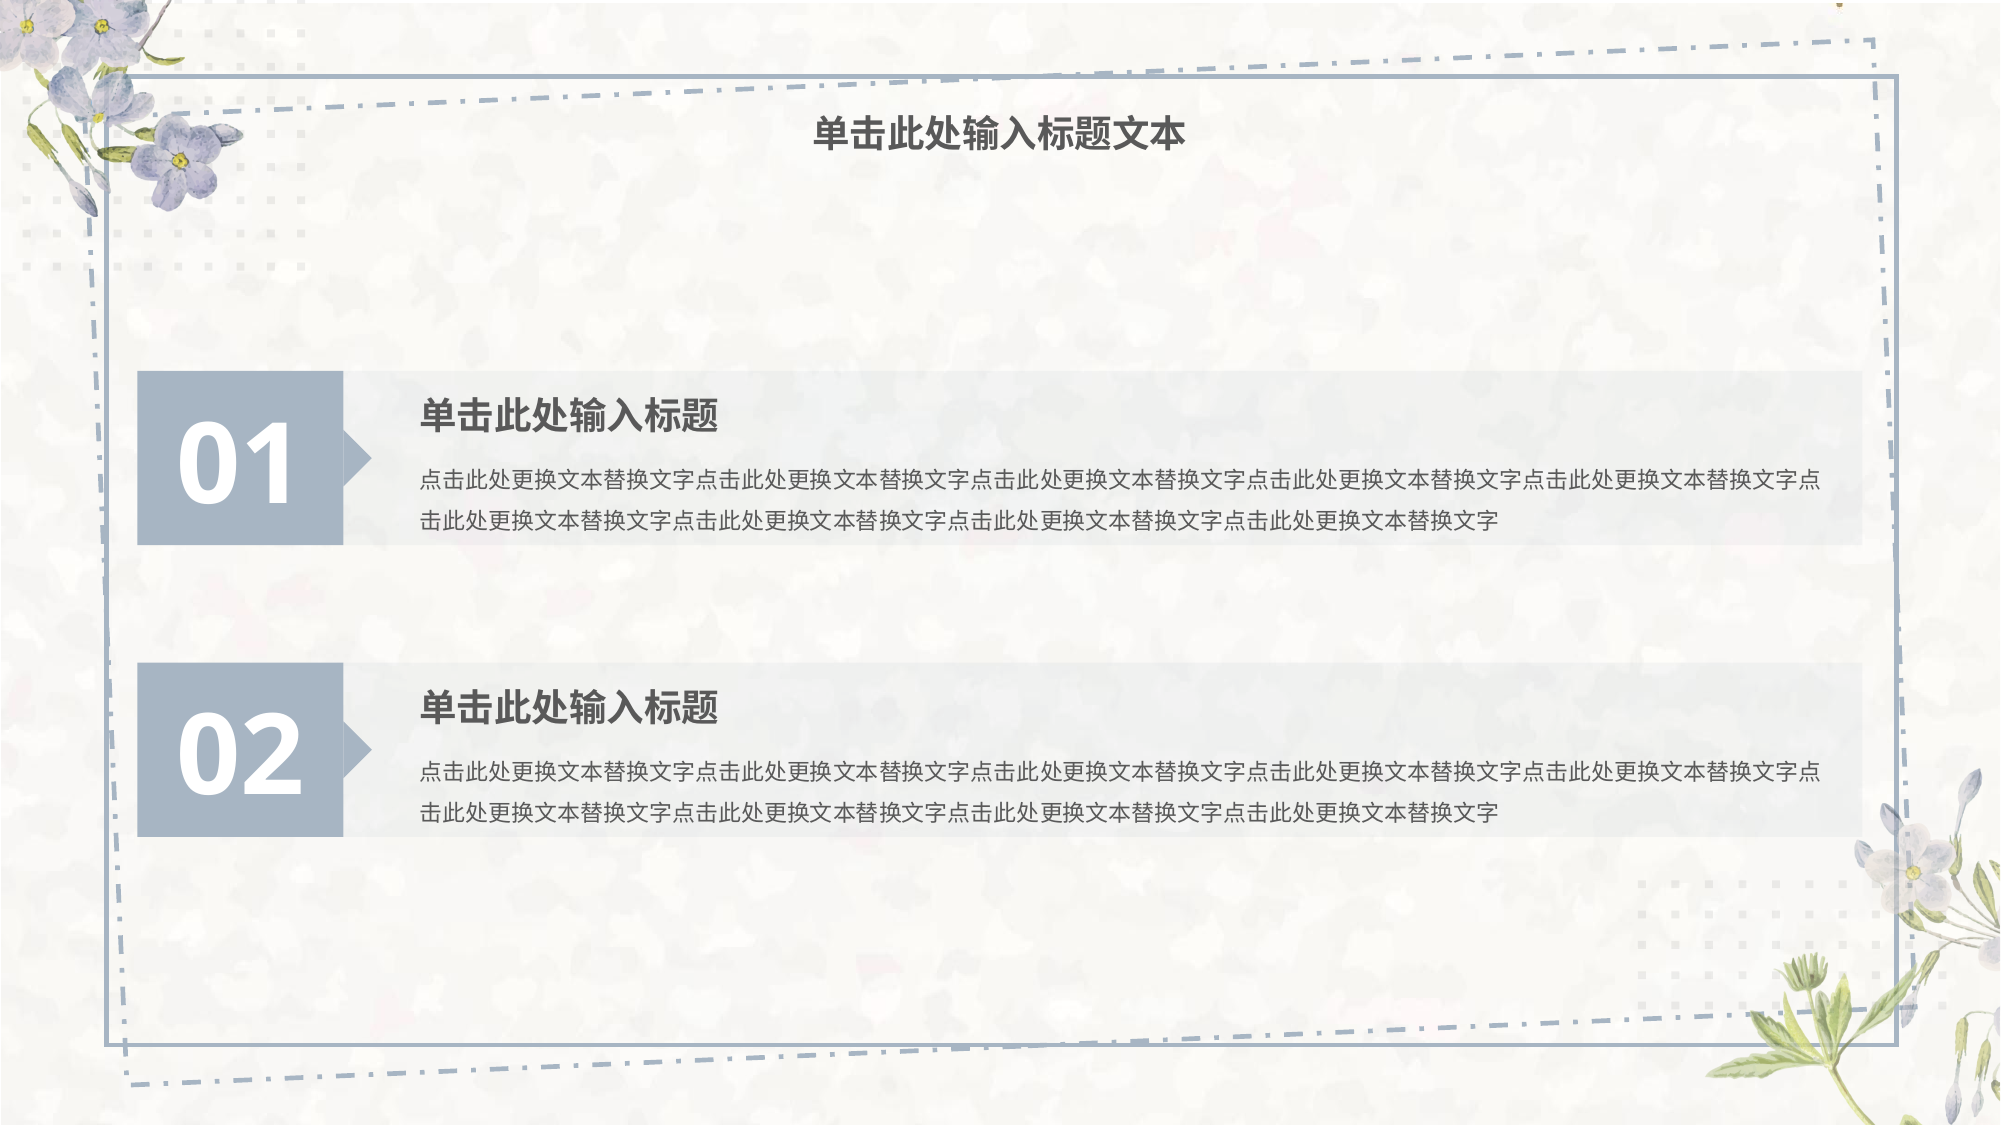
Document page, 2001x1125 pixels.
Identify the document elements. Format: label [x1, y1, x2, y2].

text_box [22, 0, 1947, 1010]
picture [0, 0, 2001, 1125]
